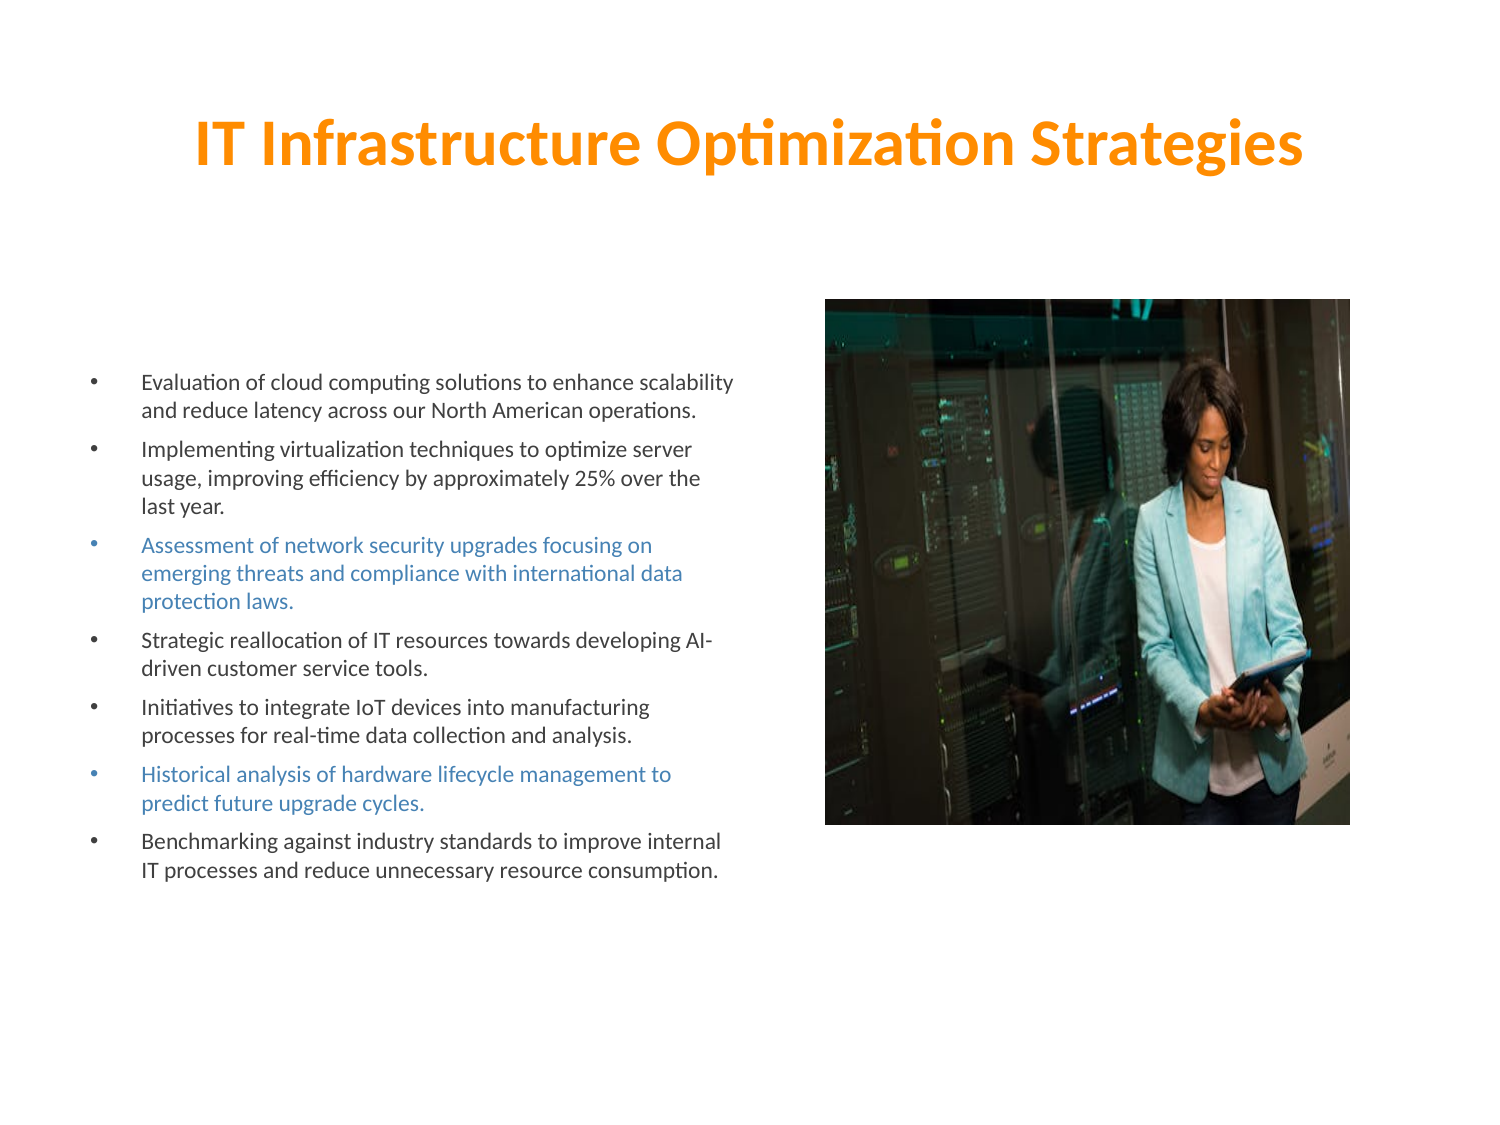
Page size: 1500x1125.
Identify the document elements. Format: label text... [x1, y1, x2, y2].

title IT Infrastructure Optimization Strategies [75, 45, 1425, 233]
list Evaluation of cloud computing solutions to enhance scalability and reduce latency across our North American operations. Implementing virtualization techniques to optimize server usage, improving efficiency by approximately 25% over the last year. Assessment of network security upgrades focusing on emerging threats and compliance with international data protection laws. Strategic reallocation of IT resources towards developing AI-driven customer service tools. Initiatives to integrate IoT devices into manufacturing processes for real-time data collection and analysis. Historical analysis of hardware lifecycle management to predict future upgrade cycles. Benchmarking against industry standards to improve internal IT processes and reduce unnecessary resource consumption. [75, 298, 750, 899]
picture [824, 299, 1351, 826]
